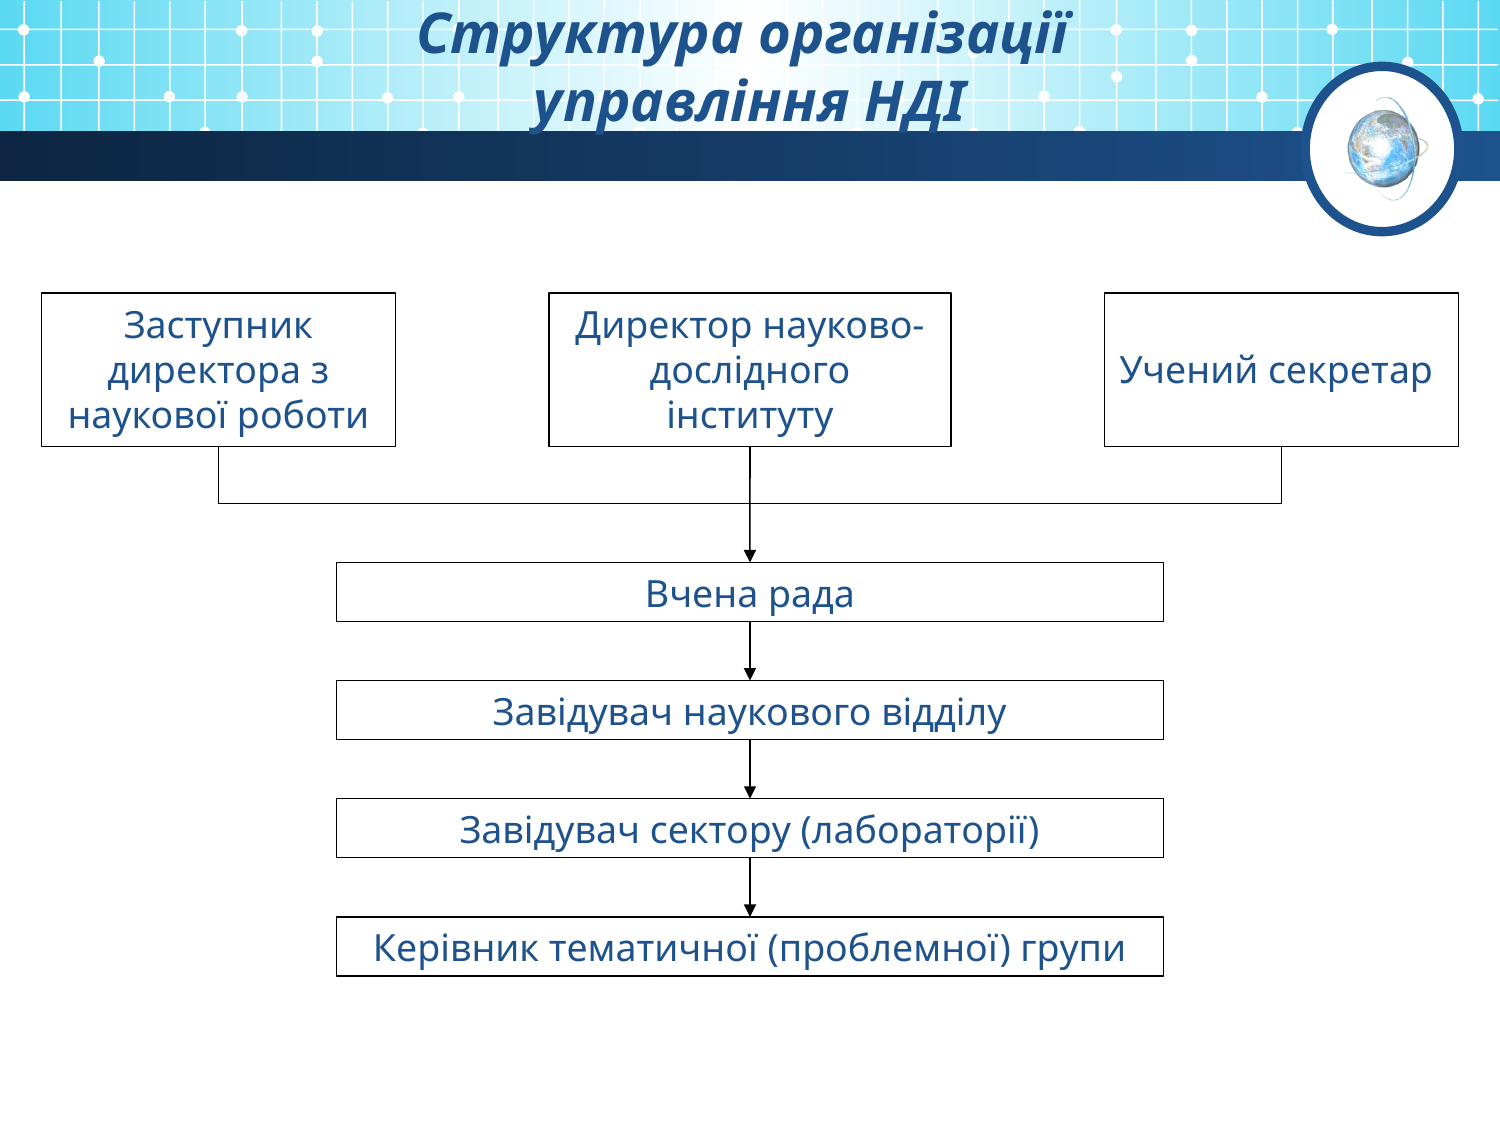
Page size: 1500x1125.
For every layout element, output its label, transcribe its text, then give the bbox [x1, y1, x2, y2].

picture [1310, 130, 1454, 226]
text_box Завідувач сектору (лабораторії) [336, 798, 1164, 858]
text_box Учений секретар [1104, 293, 1459, 447]
text_box Завідувач наукового відділу [336, 680, 1164, 740]
text_box Вчена рада [336, 562, 1164, 622]
text_box Директор науково-дослідного інституту [549, 293, 951, 447]
title Структура організації управління НДІ [0, 0, 1500, 130]
text_box Керівник тематичної (проблемної) групи [336, 916, 1164, 976]
text_box Заступник директора з наукової роботи [41, 293, 396, 447]
